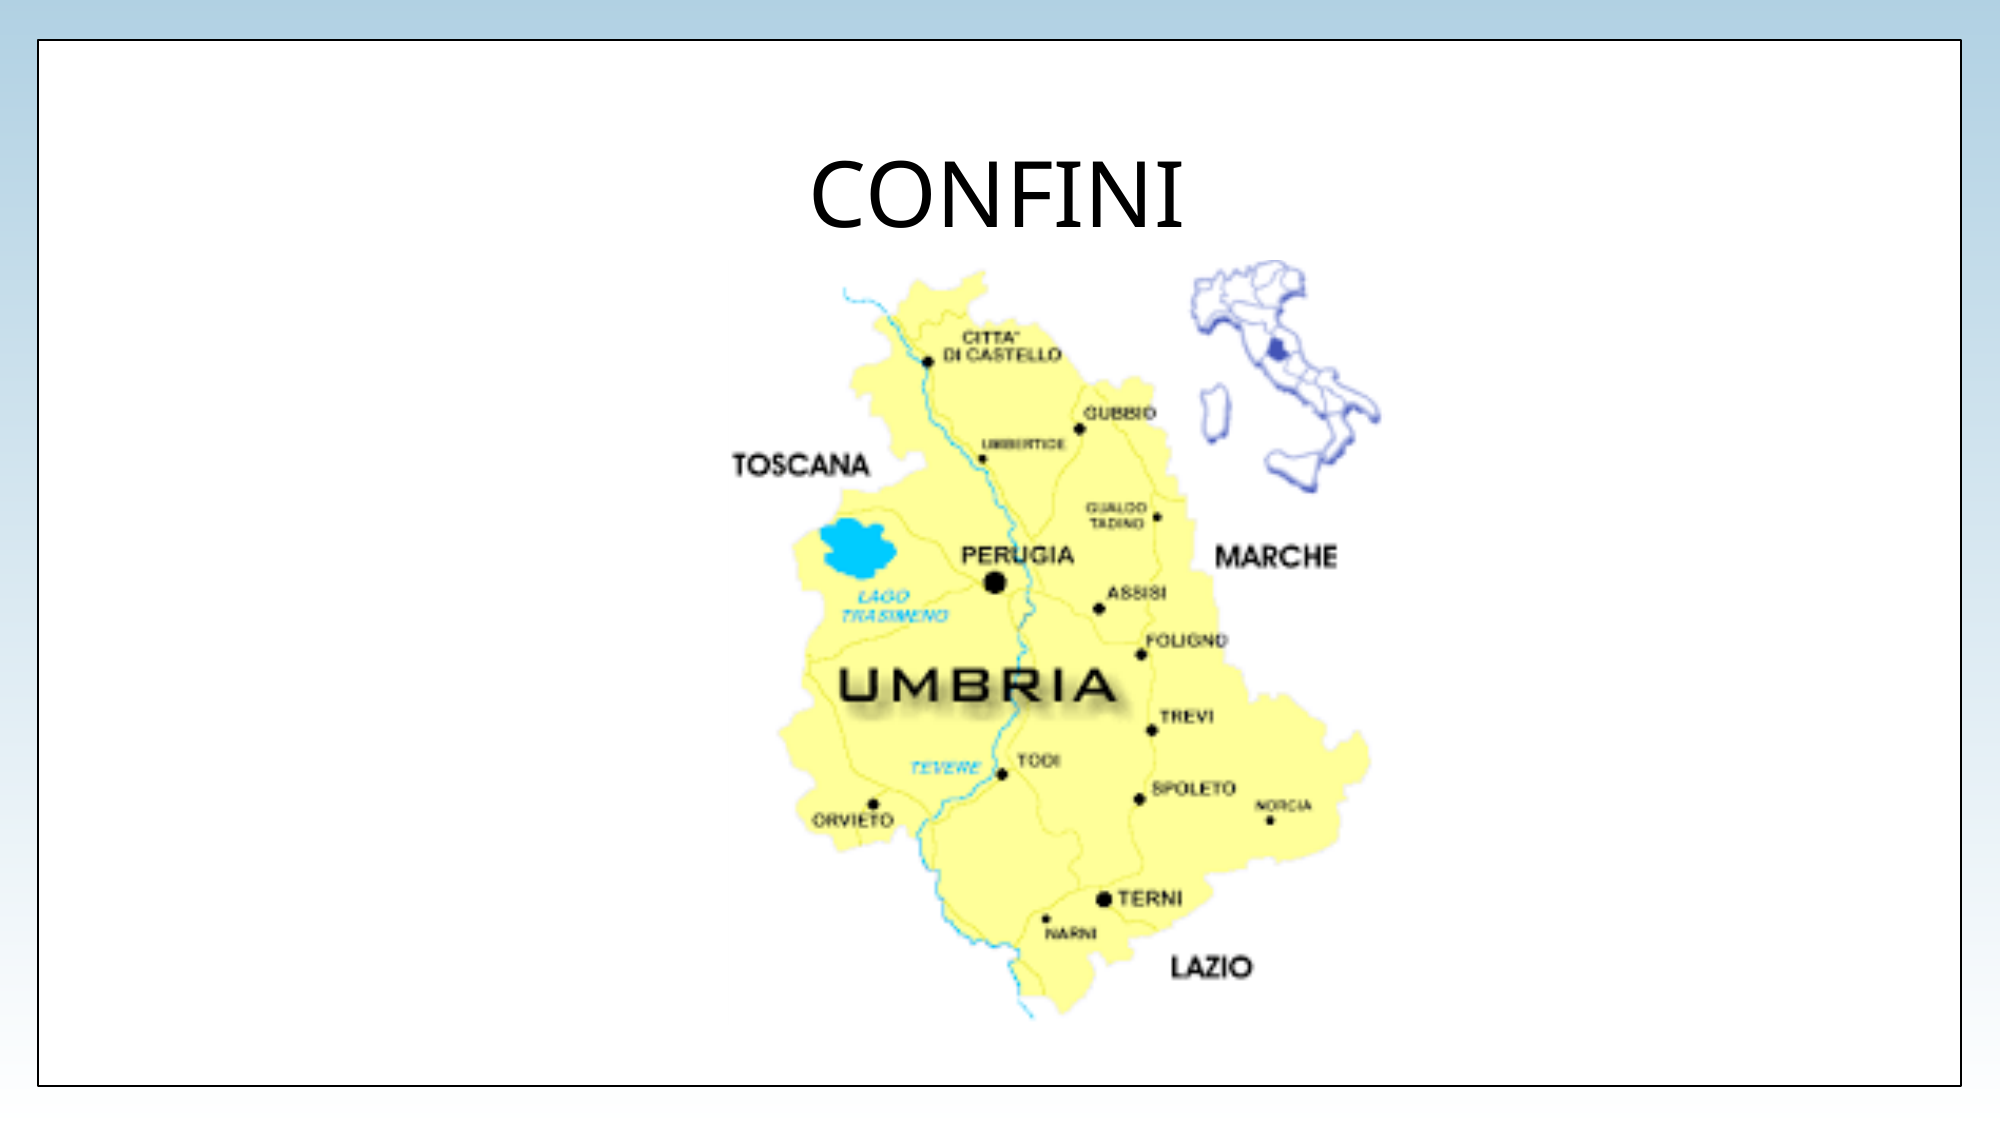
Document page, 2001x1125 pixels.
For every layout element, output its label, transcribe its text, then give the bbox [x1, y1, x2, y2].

title CONFINI [187, 86, 1808, 310]
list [727, 260, 1385, 1025]
